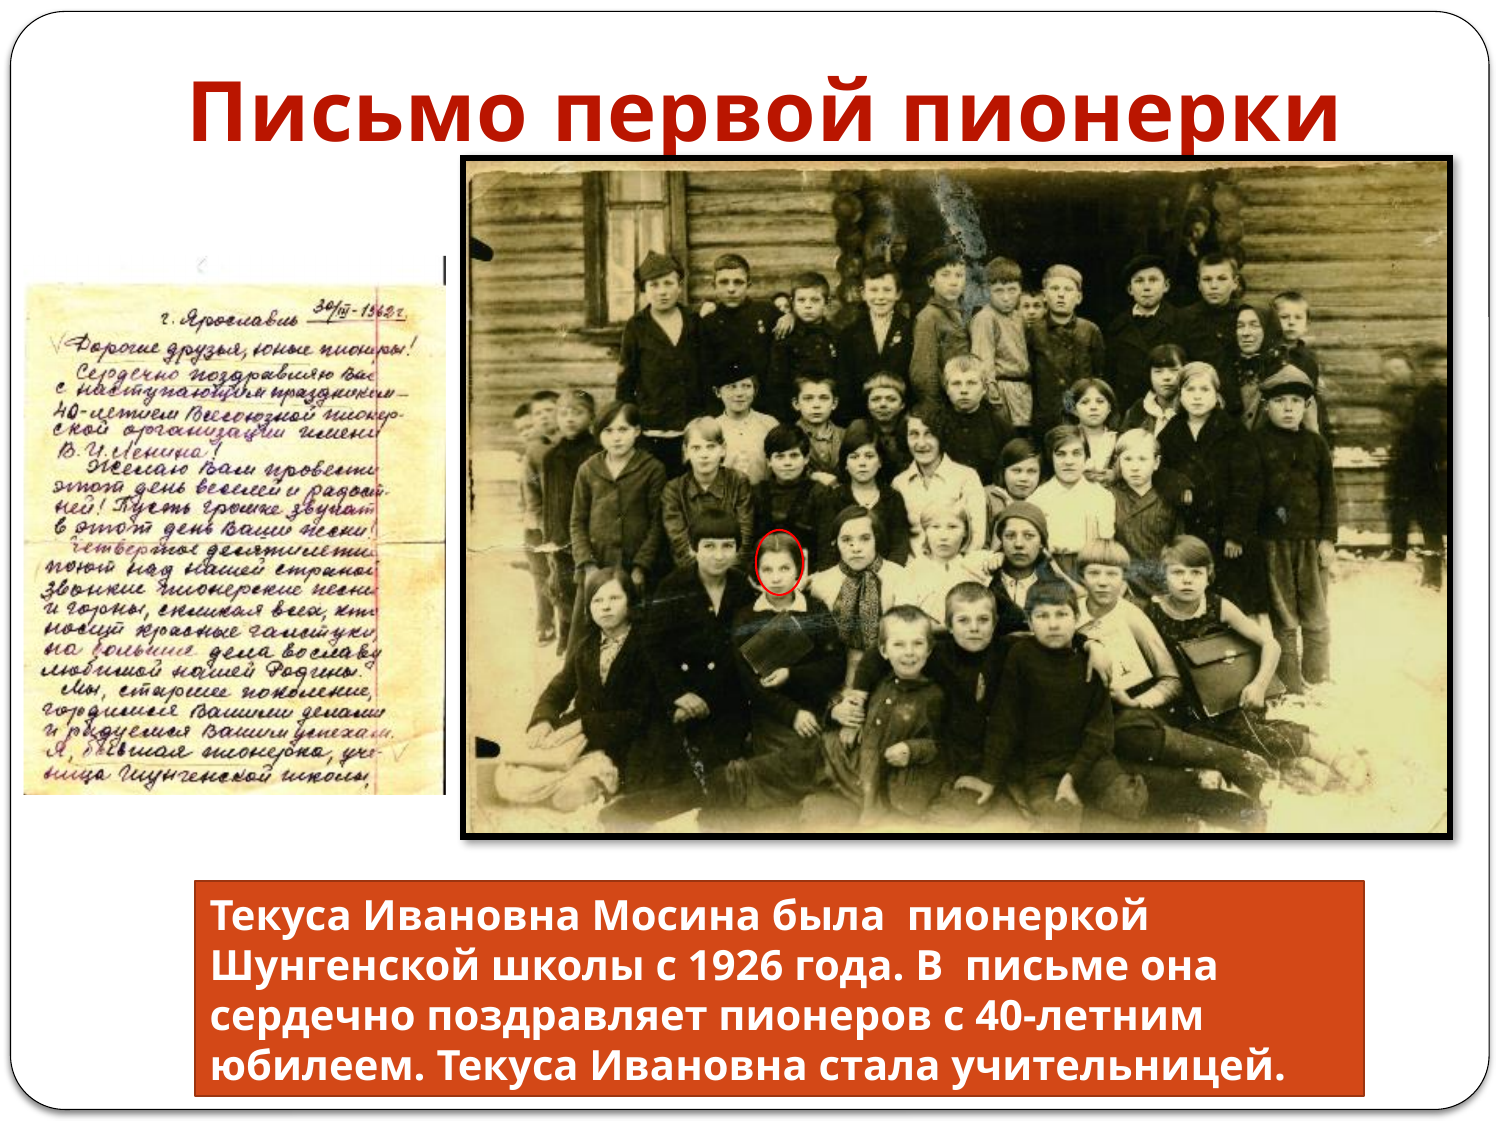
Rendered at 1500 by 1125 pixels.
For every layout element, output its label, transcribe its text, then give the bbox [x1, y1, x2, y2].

title Письмо первой пионерки [171, 30, 1447, 174]
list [466, 160, 1448, 834]
text_box Текуса Ивановна Мосина была пионеркой Шунгенской школы с 1926 года. В письме она сердечно поздравляет пионеров с 40-летним юбилеем. Текуса Ивановна стала учительницей. [194, 880, 1365, 1097]
picture [23, 255, 446, 795]
